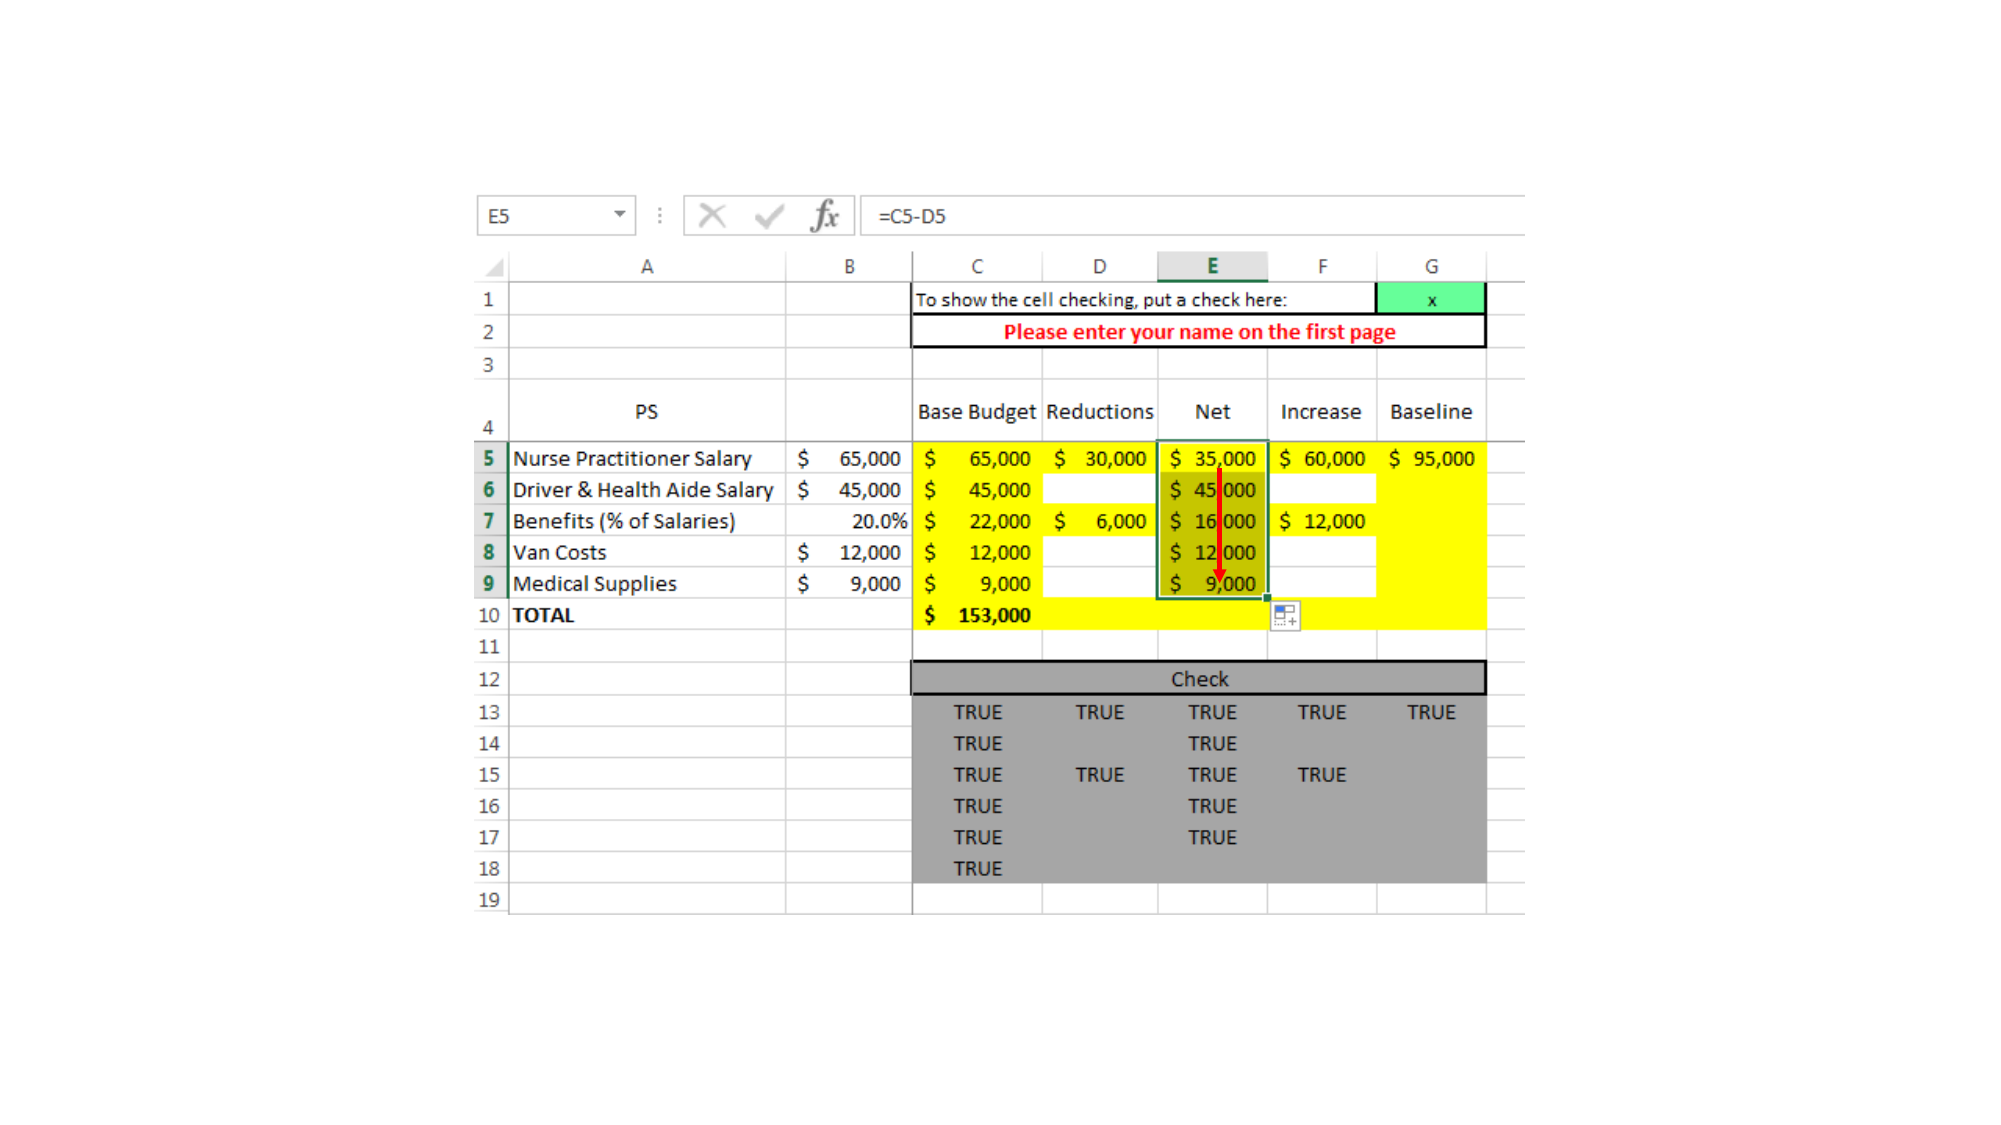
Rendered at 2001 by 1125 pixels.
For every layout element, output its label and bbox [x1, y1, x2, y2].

list [474, 186, 1525, 915]
